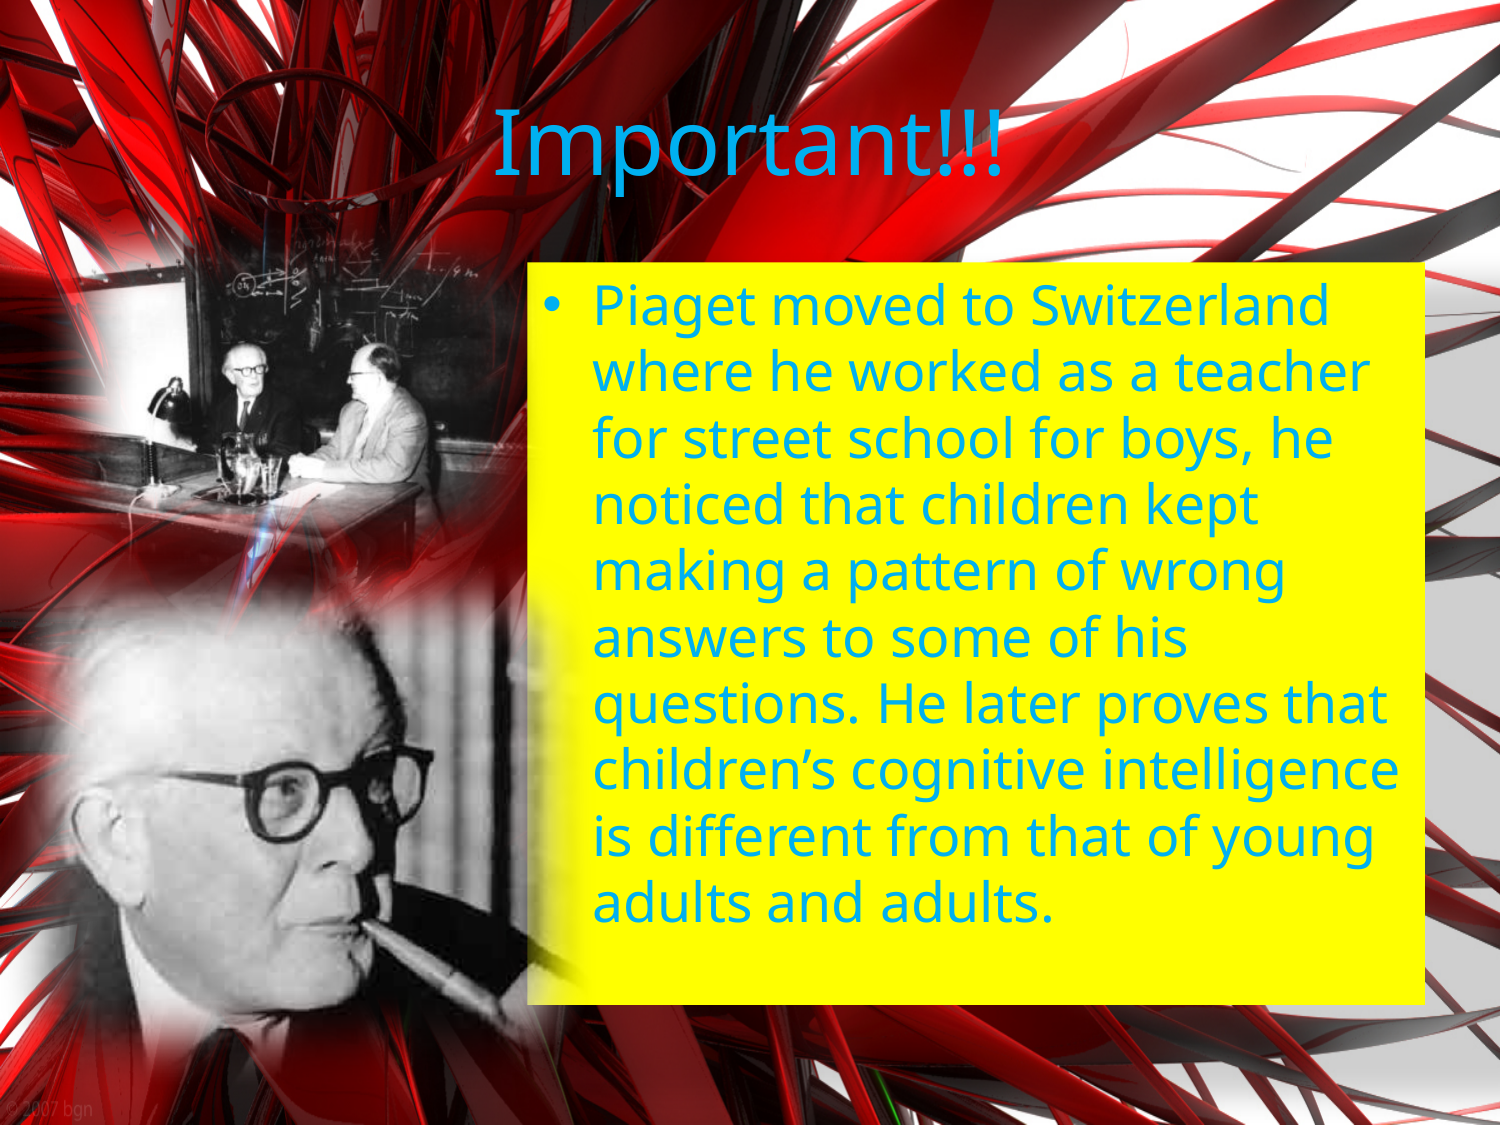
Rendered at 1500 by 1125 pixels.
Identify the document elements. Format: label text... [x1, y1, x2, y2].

list Piaget moved to Switzerland where he worked as a teacher for street school for boys, he noticed that children kept making a pattern of wrong answers to some of his questions. He later proves that children’s cognitive intelligence is different from that of young adults and adults. [557, 262, 1426, 1006]
title Important!!! [74, 44, 1426, 233]
picture [0, 0, 1500, 1125]
